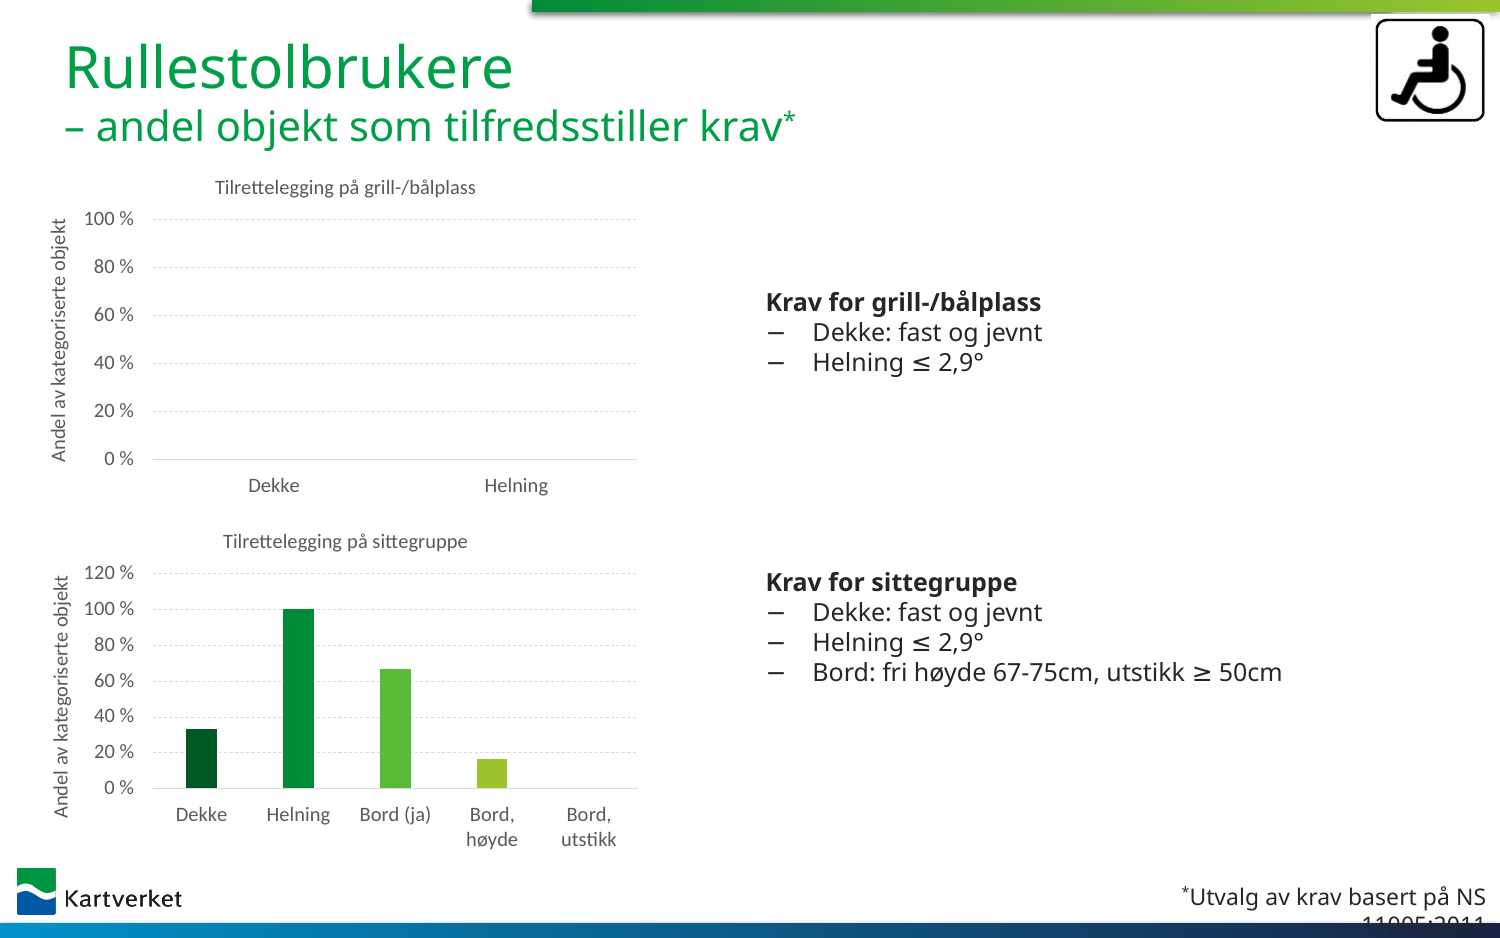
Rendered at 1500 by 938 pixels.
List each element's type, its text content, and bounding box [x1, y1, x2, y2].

text_box Krav for sittegruppe Dekke: fast og jevnt Helning ≤ 2,9° Bord: fri høyde 67-75cm, utstikk ≥ 50cm [750, 559, 1500, 694]
picture [41, 520, 650, 859]
text_box *Utvalg av krav basert på NS 11005:2011 [1068, 873, 1500, 938]
text_box Rullestolbrukere – andel objekt som tilfredsstiller krav* [49, 14, 1431, 158]
picture [1371, 13, 1491, 127]
picture [41, 166, 650, 505]
text_box Krav for grill-/bålplass Dekke: fast og jevnt Helning ≤ 2,9° [750, 279, 1452, 384]
